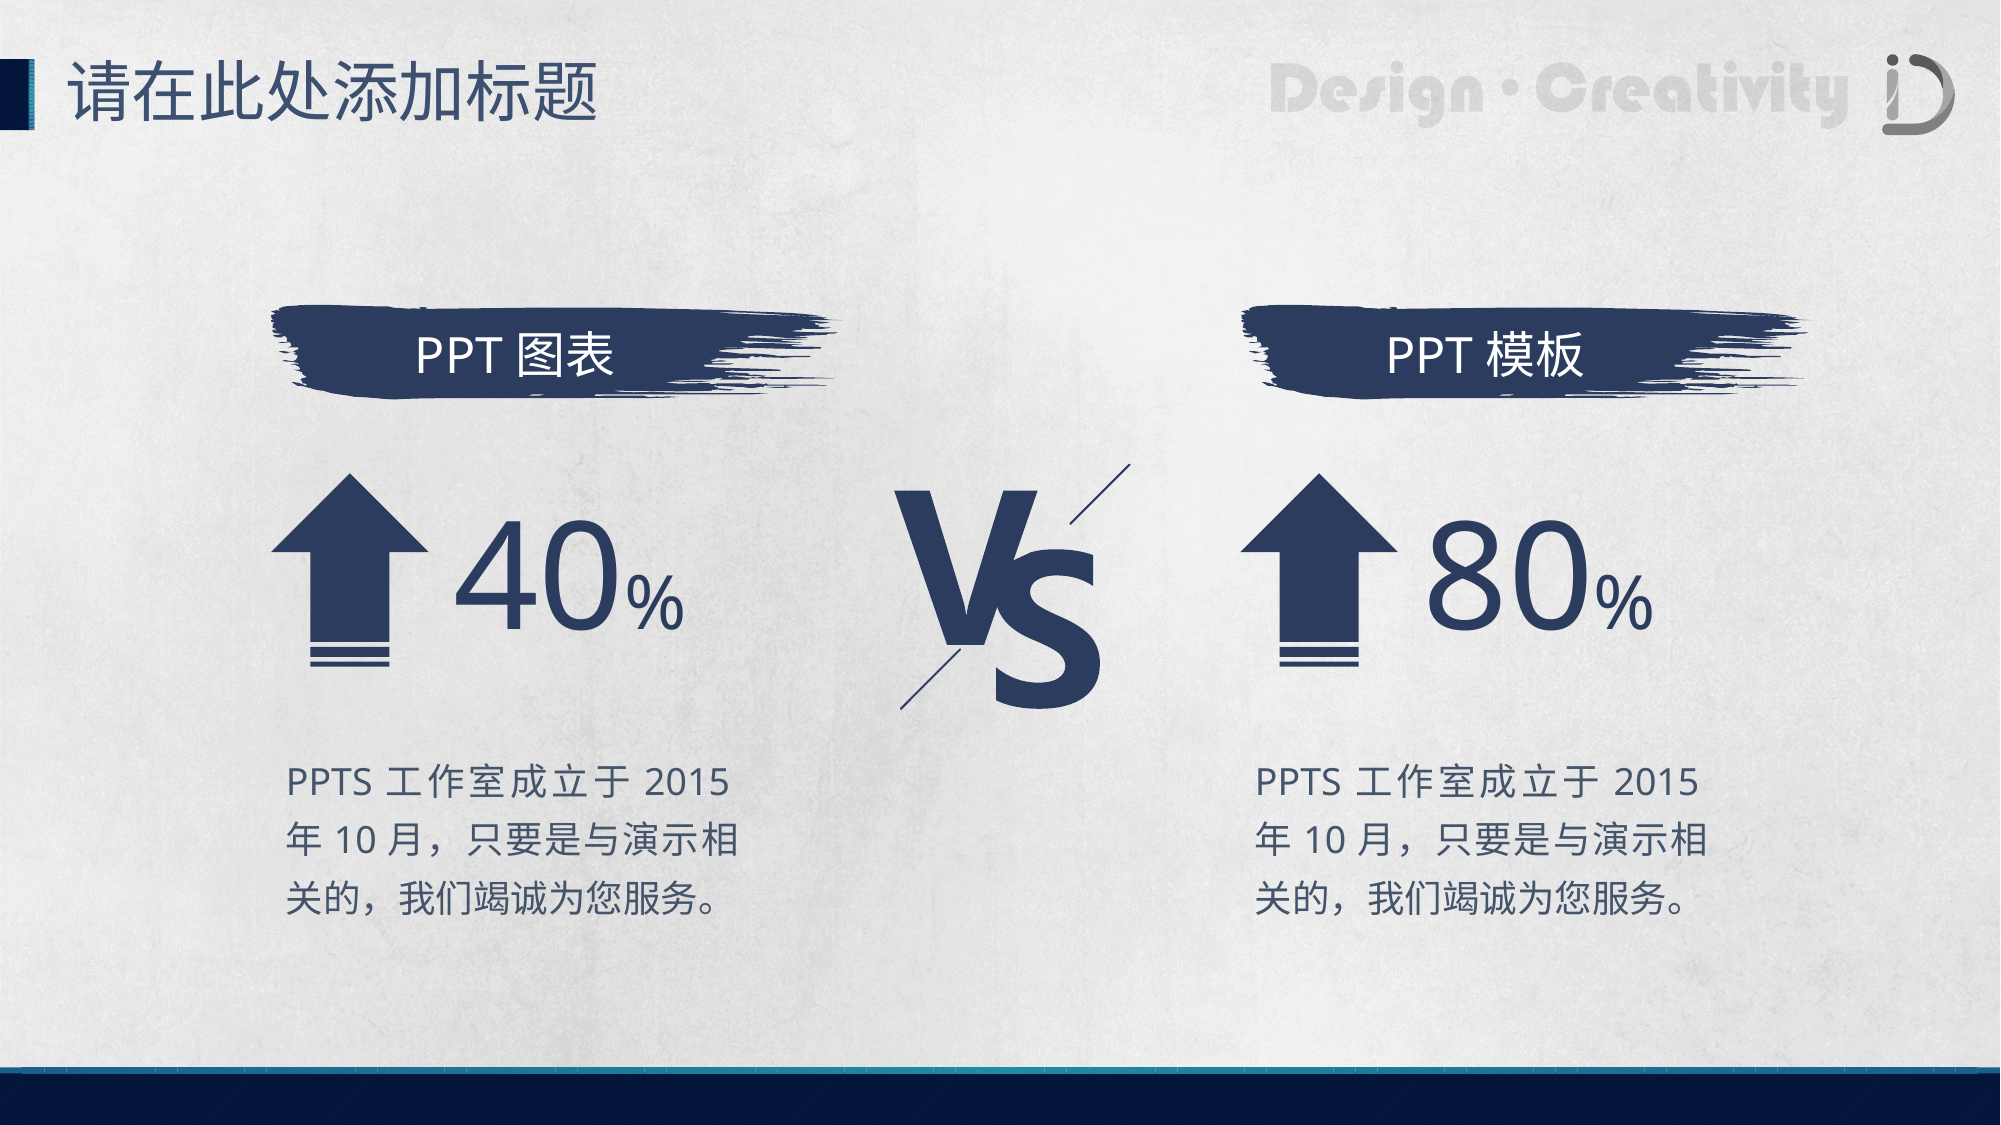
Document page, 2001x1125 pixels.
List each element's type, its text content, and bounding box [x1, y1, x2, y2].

text_box [309, 646, 390, 658]
text_box PPT图表 [399, 316, 630, 392]
text_box 40% [438, 472, 702, 668]
text_box [1279, 661, 1360, 668]
list 请在此处添加标题 [50, 52, 1106, 138]
text_box [1279, 646, 1360, 658]
text_box 80% [1407, 472, 1671, 668]
text_box [271, 304, 844, 400]
text_box PPTS工作室成立于2015年10月，只要是与演示相关的，我们竭诚为您服务。 [1240, 736, 1724, 927]
text_box [1237, 471, 1401, 643]
text_box [268, 471, 432, 643]
text_box PPTS工作室成立于2015年10月，只要是与演示相关的，我们竭诚为您服务。 [271, 736, 754, 927]
text_box [309, 661, 390, 668]
text_box PPT模板 [1370, 316, 1600, 392]
text_box [1241, 304, 1814, 400]
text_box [894, 464, 1130, 709]
